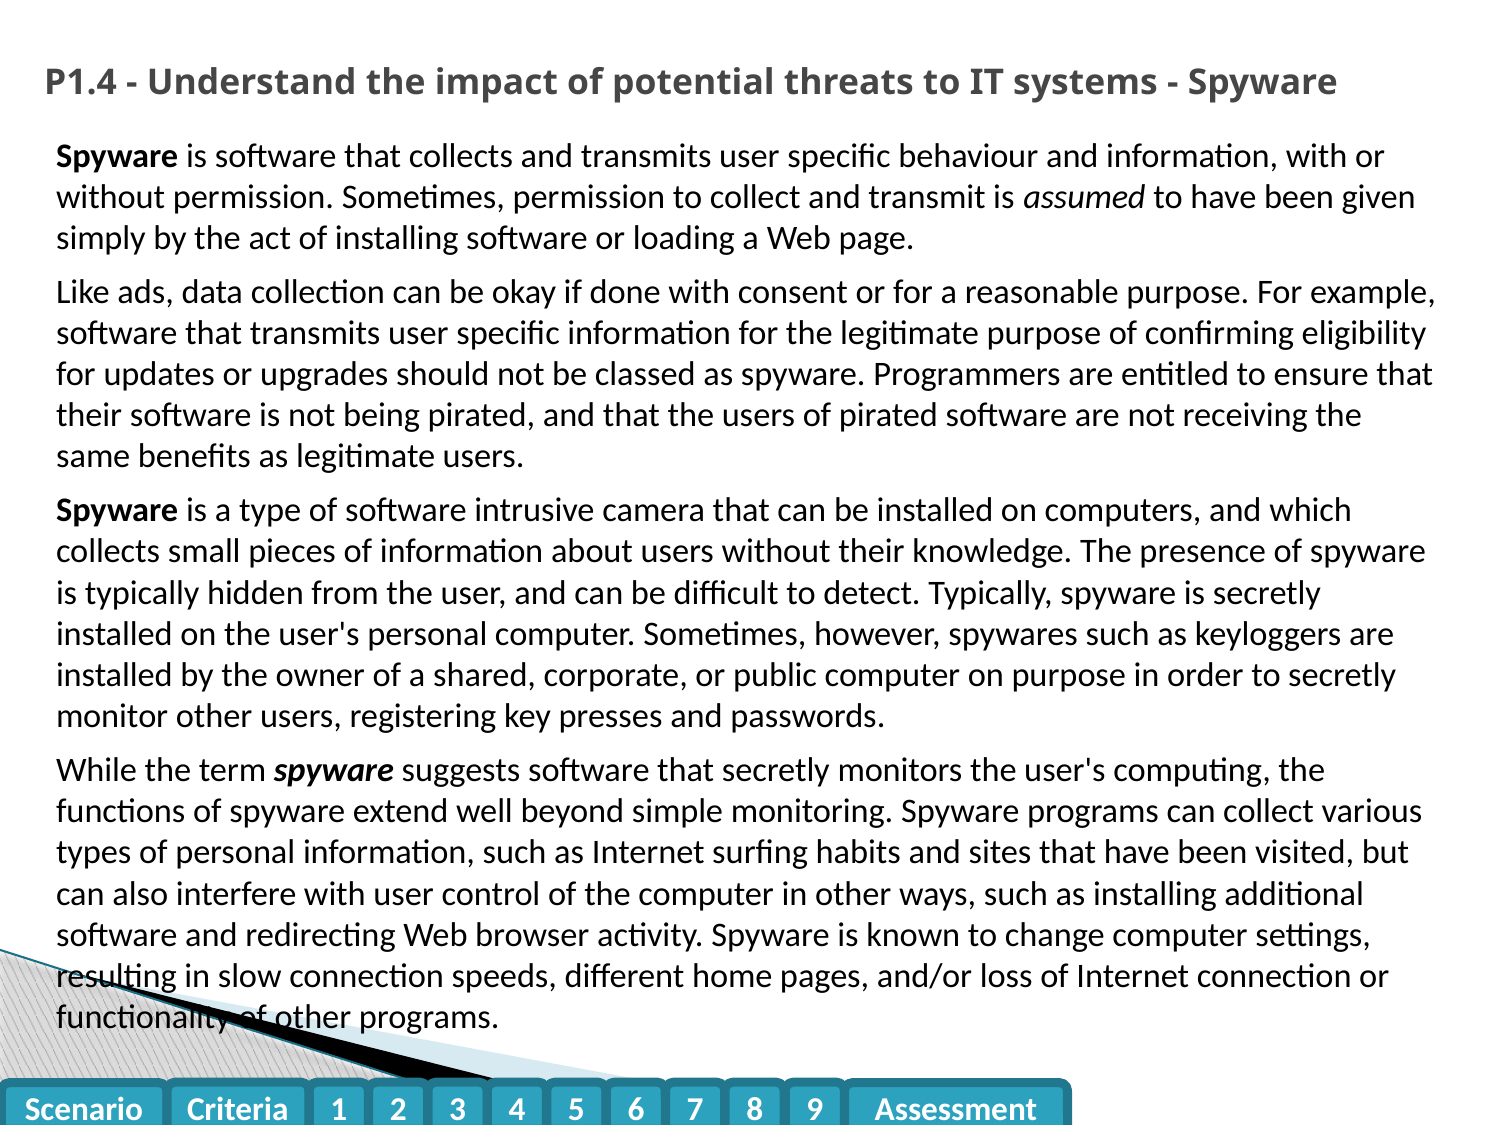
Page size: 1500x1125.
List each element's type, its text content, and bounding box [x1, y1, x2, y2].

list Spyware is software that collects and transmits user specific behaviour and information, with or without permission. Sometimes, permission to collect and transmit is assumed to have been given simply by the act of installing software or loading a Web page. Like ads, data collection can be okay if done with consent or for a reasonable purpose. For example, software that transmits user specific information for the legitimate purpose of confirming eligibility for updates or upgrades should not be classed as spyware. Programmers are entitled to ensure that their software is not being pirated, and that the users of pirated software are not receiving the same benefits as legitimate users. Spyware is a type of software intrusive camera that can be installed on computers, and which collects small pieces of information about users without their knowledge. The presence of spyware is typically hidden from the user, and can be difficult to detect. Typically, spyware is secretly installed on the user's personal computer. Sometimes, however, spywares such as keyloggers are installed by the owner of a shared, corporate, or public computer on purpose in order to secretly monitor other users, registering key presses and passwords. While the term spyware suggests software that secretly monitors the user's computing, the functions of spyware extend well beyond simple monitoring. Spyware programs can collect various types of personal information, such as Internet surfing habits and sites that have been visited, but can also interfere with user control of the computer in other ways, such as installing additional software and redirecting Web browser activity. Spyware is known to change computer settings, resulting in slow connection speeds, different home pages, and/or loss of Internet connection or functionality of other programs. [41, 126, 1459, 1047]
title P1.4 - Understand the impact of potential threats to IT systems - Spyware [29, 35, 1471, 126]
